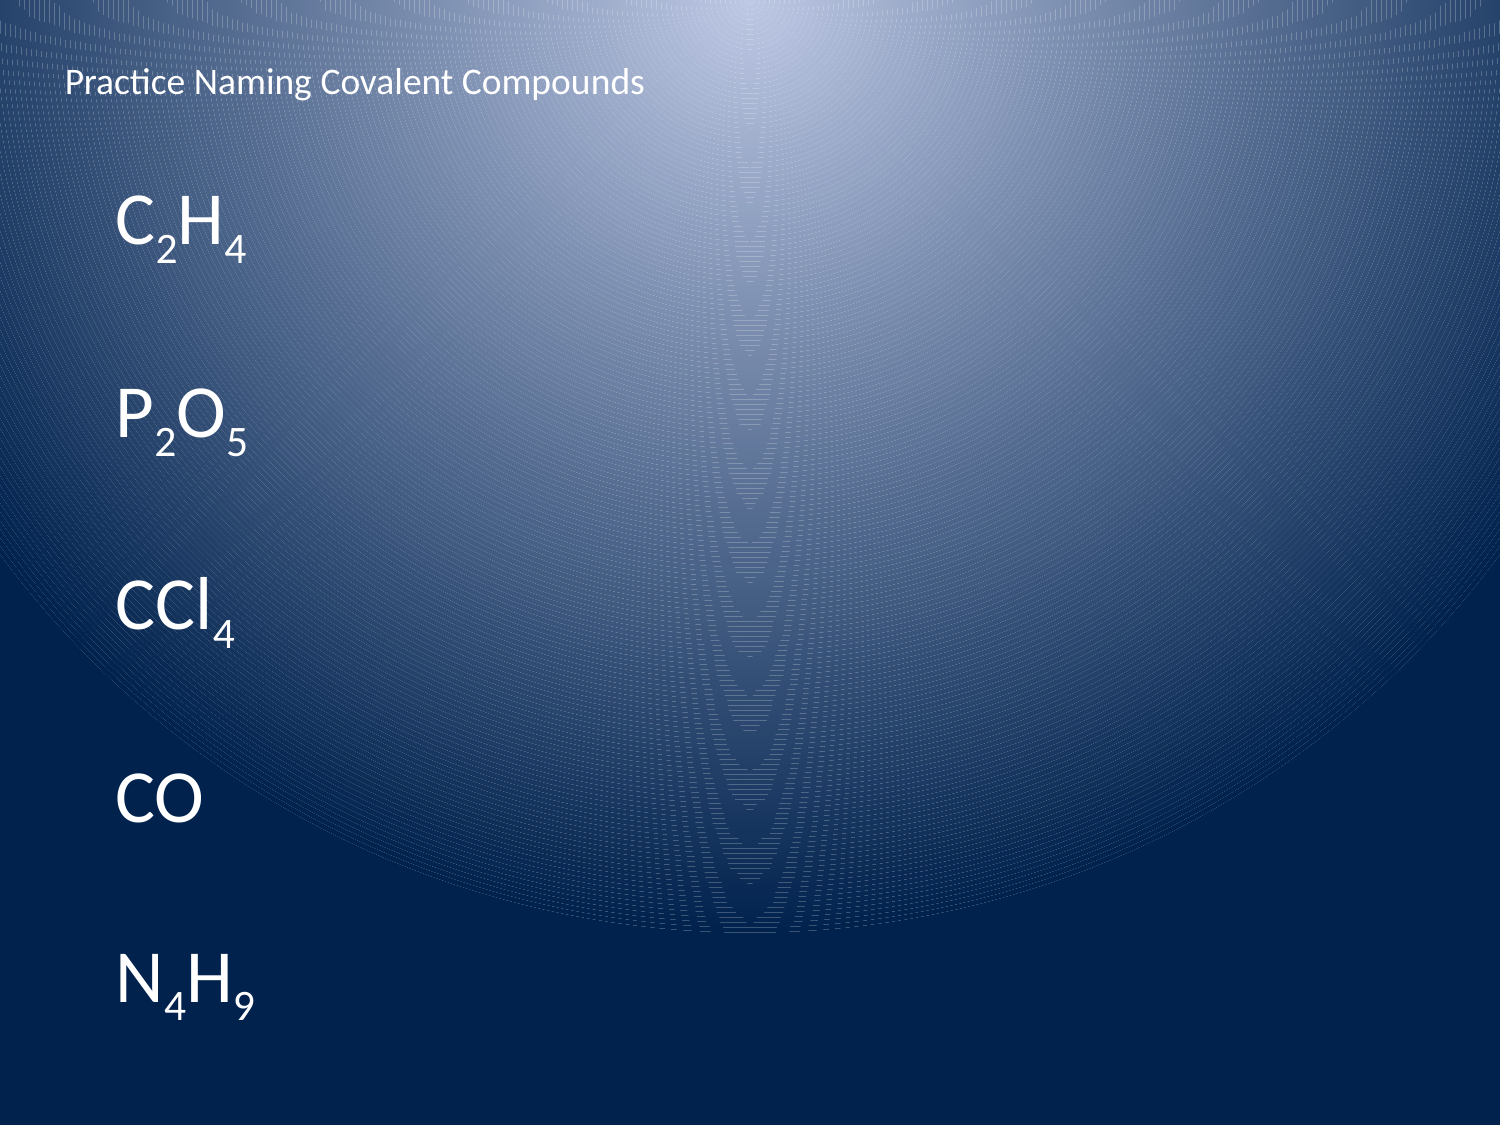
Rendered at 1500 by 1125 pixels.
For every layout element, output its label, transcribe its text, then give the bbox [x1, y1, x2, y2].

text_box C2H4 P2O5 CCl4 CO N4H9 [100, 162, 270, 1037]
text_box Practice Naming Covalent Compounds [50, 49, 1300, 200]
